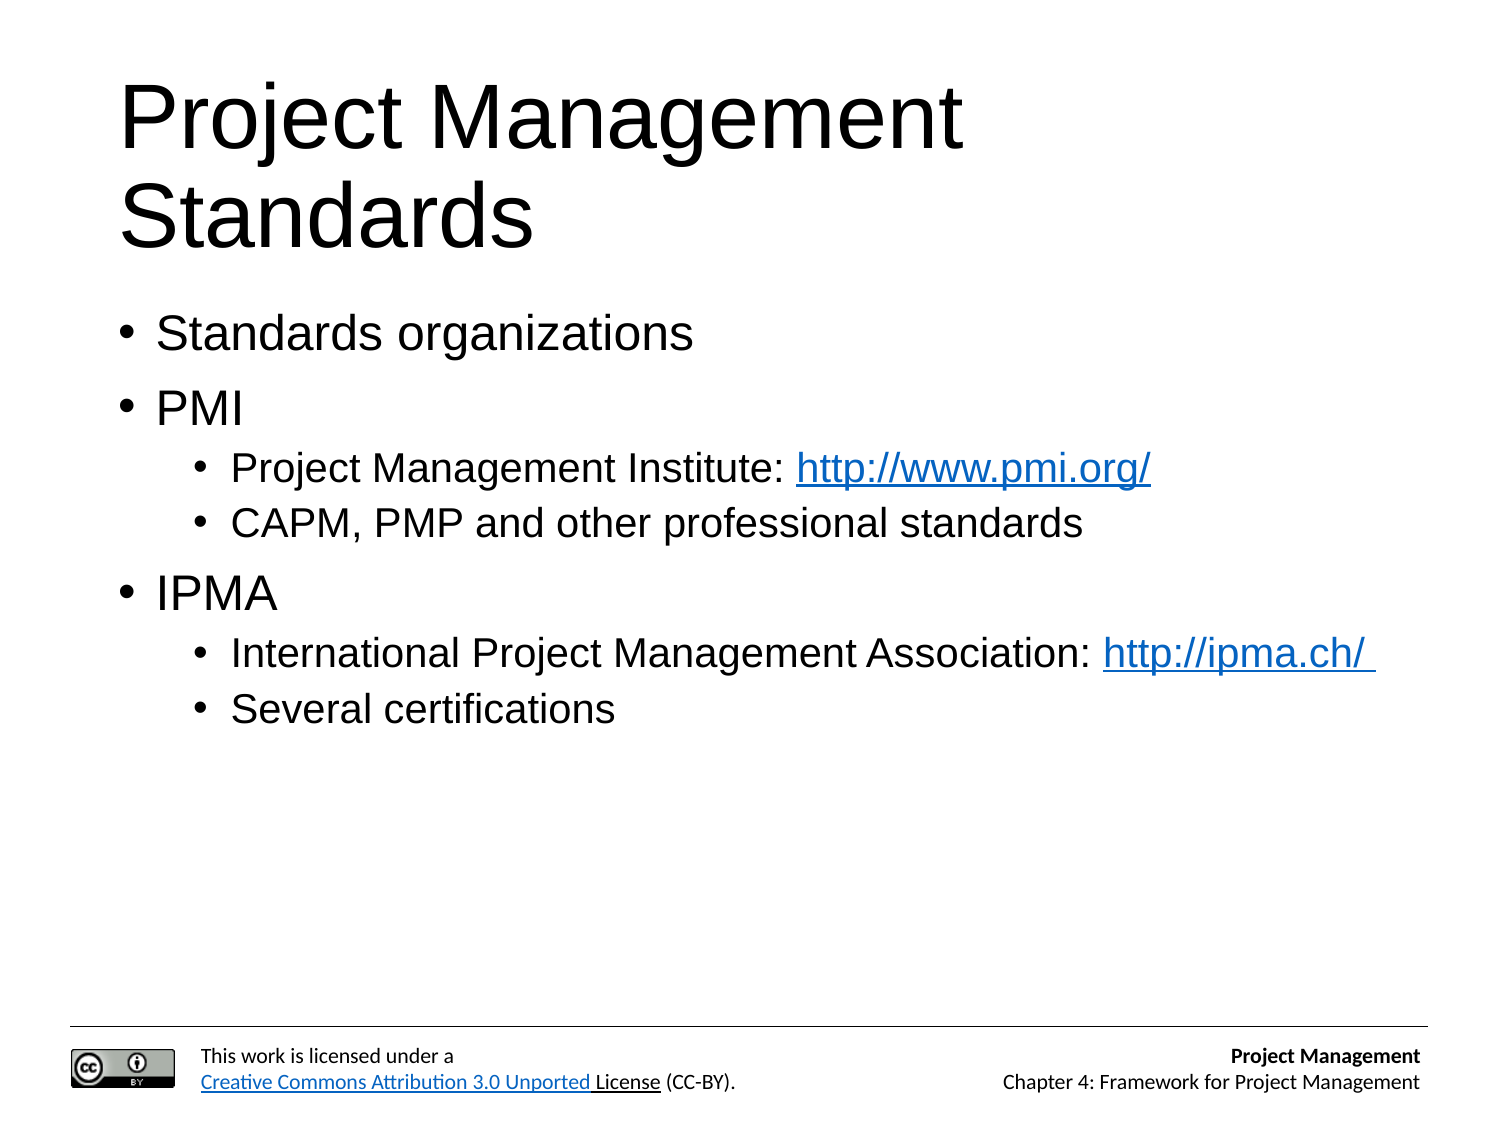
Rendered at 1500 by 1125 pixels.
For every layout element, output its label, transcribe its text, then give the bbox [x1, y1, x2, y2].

picture [71, 1049, 175, 1088]
list Standards organizations PMI Project Management Institute: http://www.pmi.org/ CAPM, PMP and other professional standards IPMA International Project Management Association: http://ipma.ch/ Several certifications [103, 299, 1397, 1014]
title Project Management Standards [103, 59, 1397, 278]
